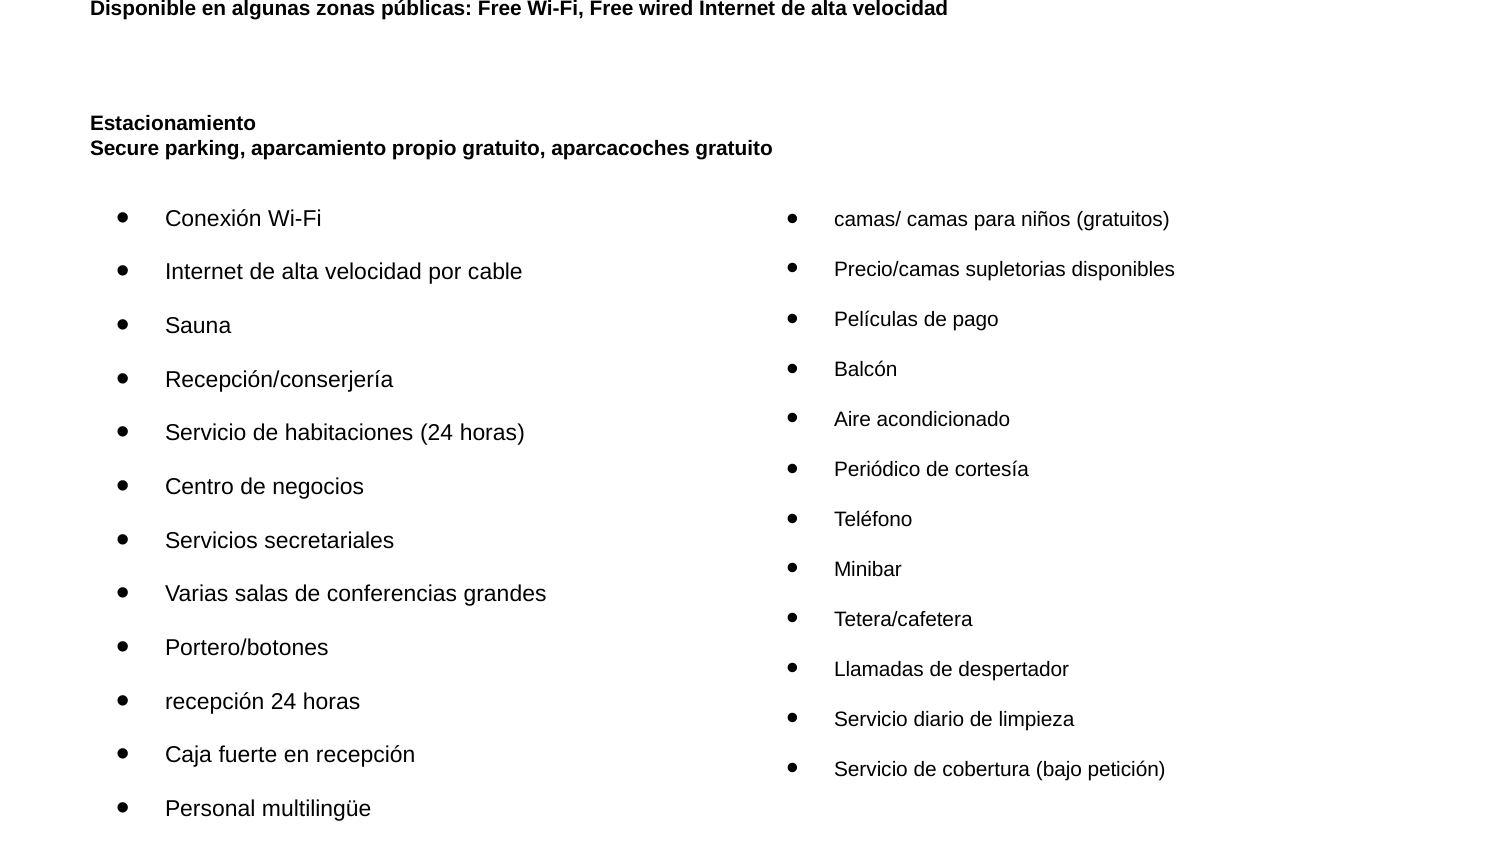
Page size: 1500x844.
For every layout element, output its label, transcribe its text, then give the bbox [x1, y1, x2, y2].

title Internet Disponible en todas las habitaciones: conexión Wi-Fi Disponible en algunas zonas públicas: Free Wi-Fi, Free wired Internet de alta velocidad Estacionamiento Secure parking, aparcamiento propio gratuito, aparcacoches gratuito [75, 23, 1425, 175]
list camas/ camas para niños (gratuitos) Precio/camas supletorias disponibles Películas de pago Balcón Aire acondicionado Periódico de cortesía Teléfono Minibar Tetera/cafetera Llamadas de despertador Servicio diario de limpieza Servicio de cobertura (bajo petición) [744, 178, 1400, 790]
list Conexión Wi-Fi Internet de alta velocidad por cable Sauna Recepción/conserjería Servicio de habitaciones (24 horas) Centro de negocios Servicios secretariales Varias salas de conferencias grandes Portero/botones recepción 24 horas Caja fuerte en recepción Personal multilingüe [75, 174, 731, 794]
